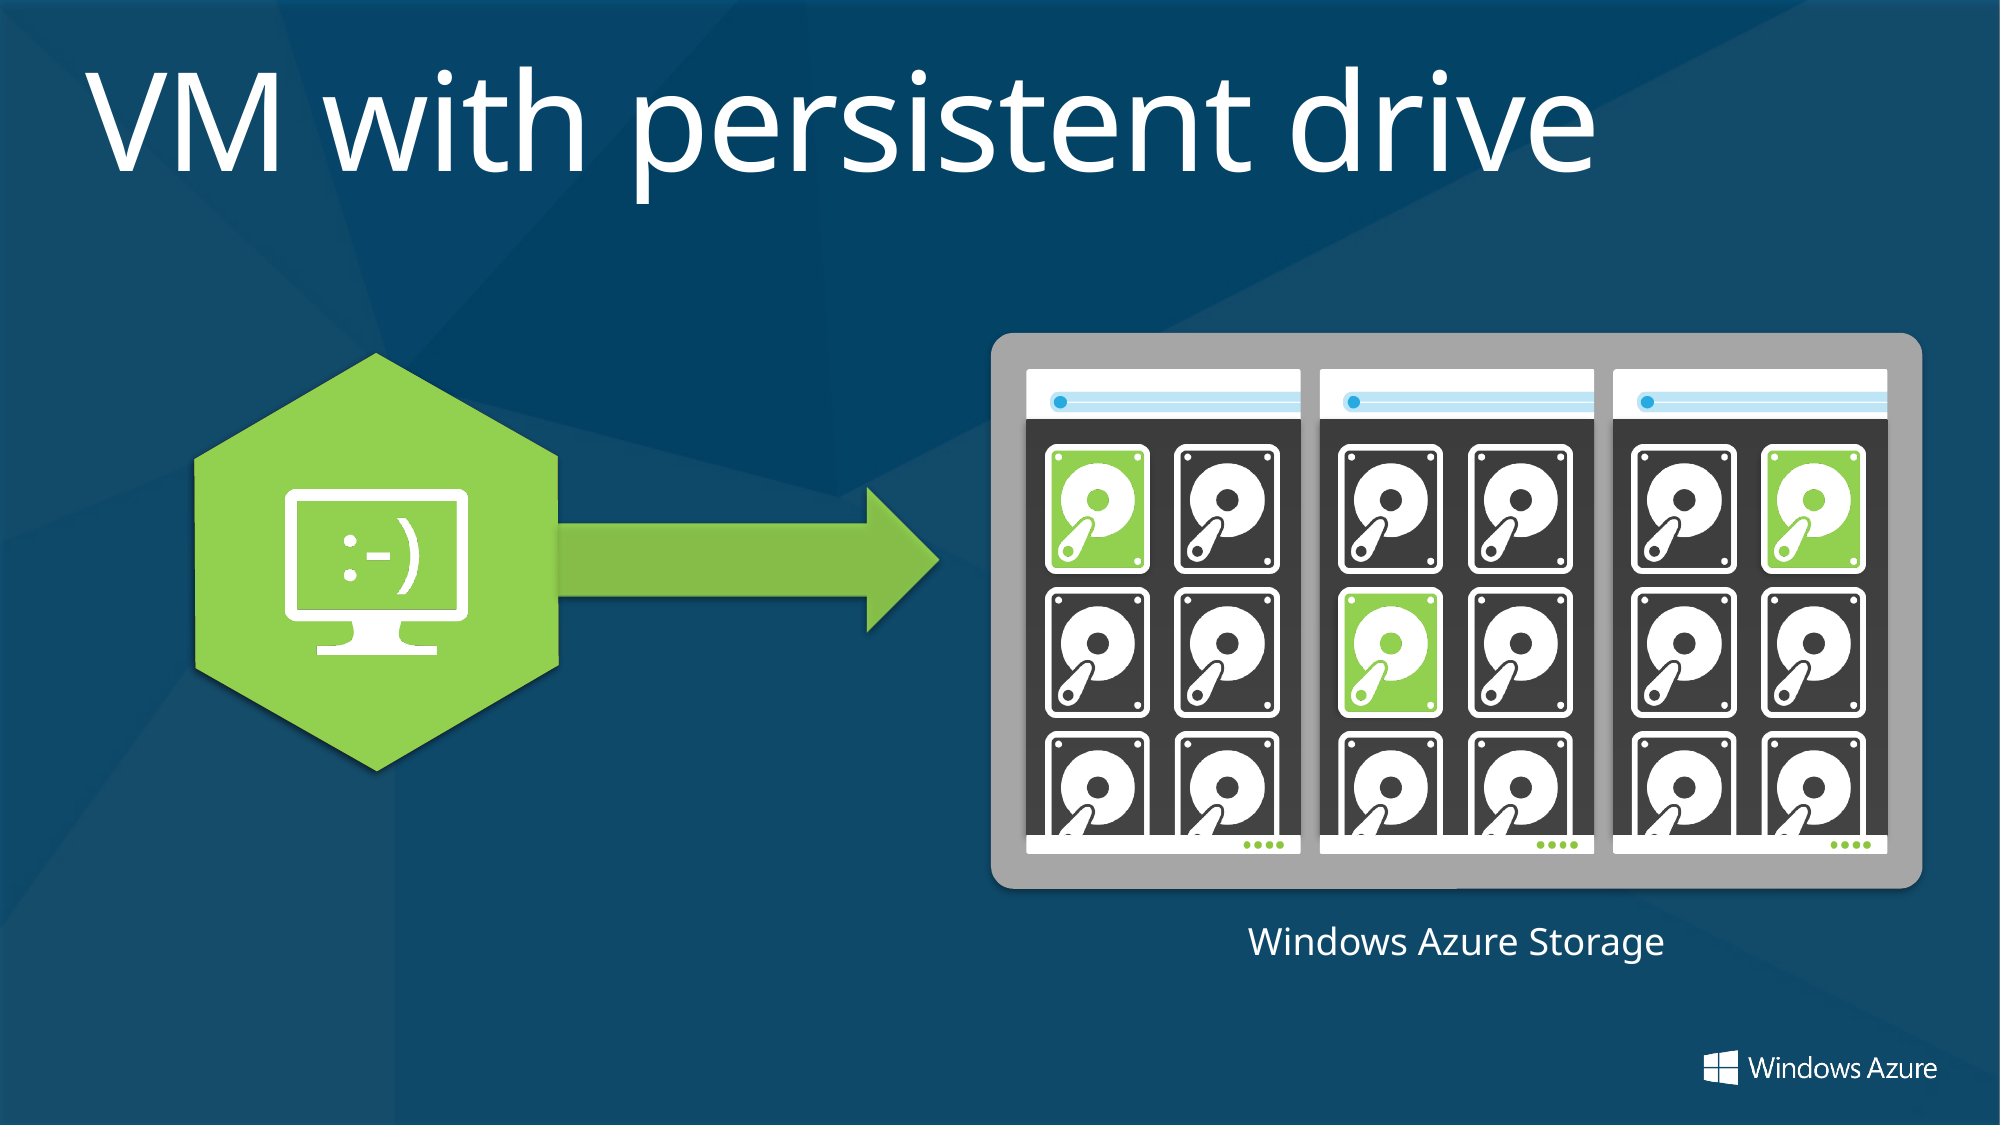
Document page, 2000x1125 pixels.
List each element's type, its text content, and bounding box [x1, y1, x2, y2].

text_box [591, 487, 940, 634]
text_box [1319, 369, 1595, 854]
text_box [1612, 369, 1888, 854]
text_box VM with persistent drive [85, 66, 1914, 189]
text_box Windows Azure Storage [1200, 923, 1713, 965]
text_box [1044, 444, 1280, 836]
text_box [1631, 444, 1867, 836]
text_box [990, 332, 1923, 889]
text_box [1026, 369, 1301, 854]
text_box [1338, 444, 1573, 836]
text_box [166, 381, 587, 744]
picture [0, 0, 2000, 1125]
